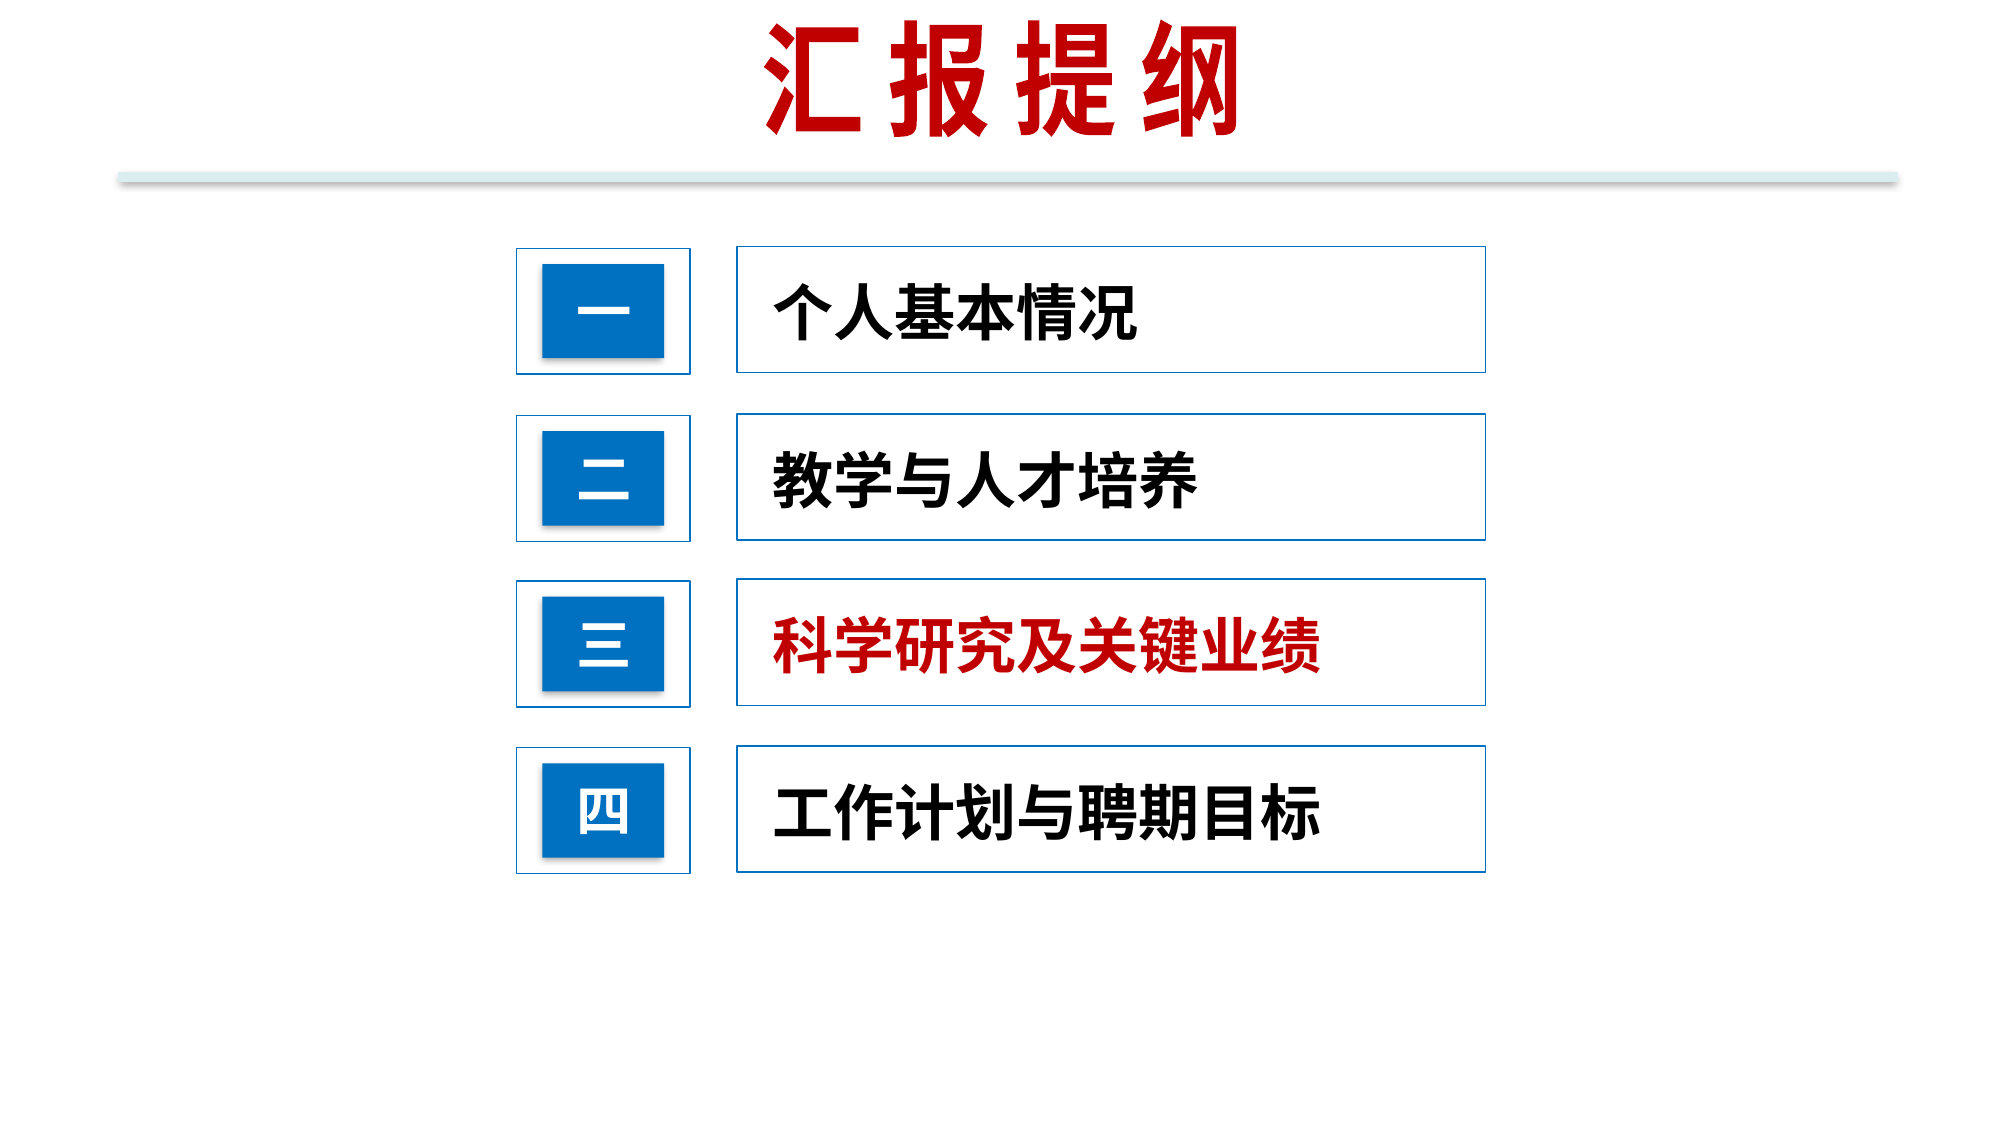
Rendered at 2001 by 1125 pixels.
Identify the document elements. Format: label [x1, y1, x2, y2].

text_box [516, 246, 1486, 375]
text_box [516, 578, 1486, 708]
text_box [516, 413, 1486, 542]
text_box [516, 745, 1486, 874]
